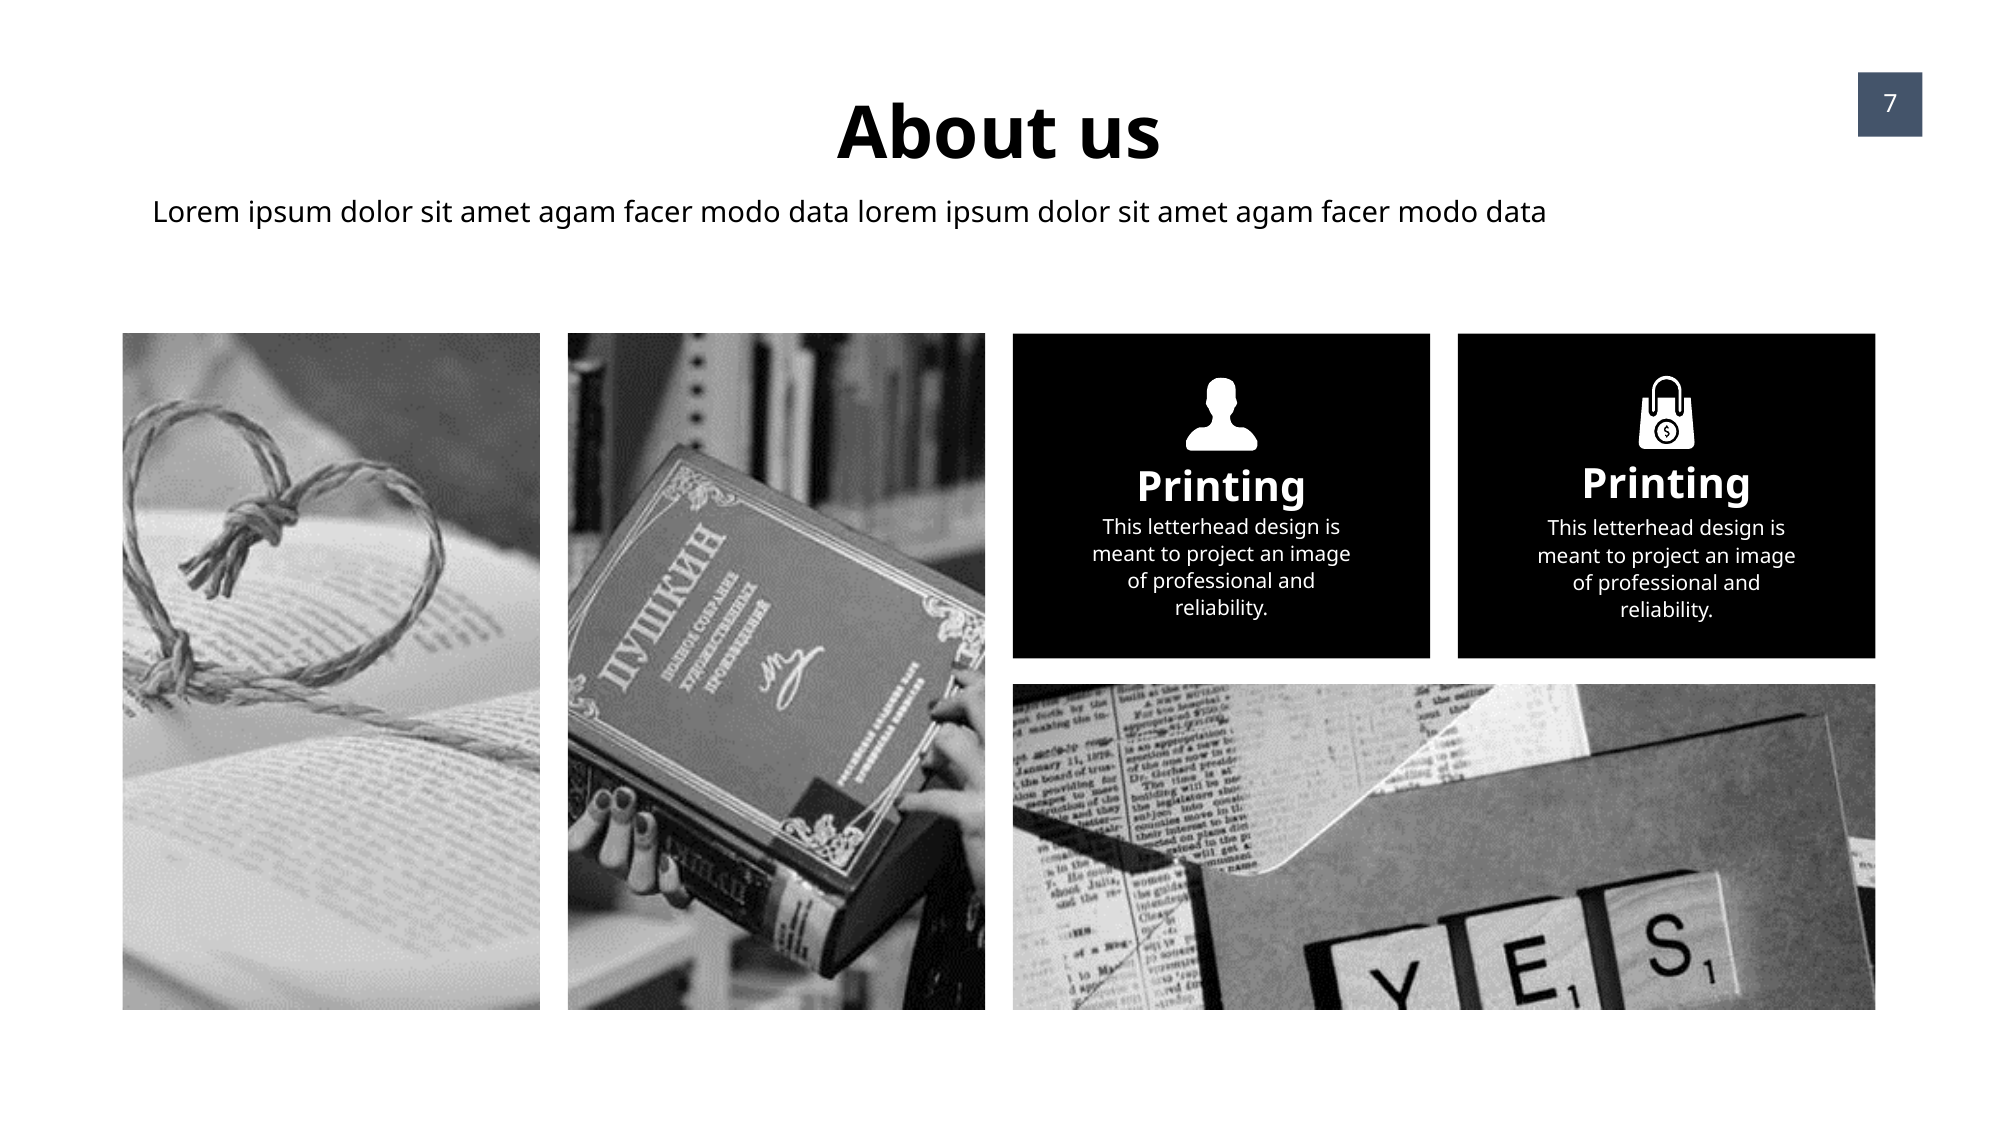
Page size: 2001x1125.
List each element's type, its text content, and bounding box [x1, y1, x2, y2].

picture [122, 333, 541, 1010]
title About us [137, 78, 1863, 186]
picture [567, 333, 986, 1010]
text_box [1090, 463, 1353, 615]
text_box [1457, 333, 1876, 659]
subtitle Lorem ipsum dolor sit amet agam facer modo data lorem ipsum dolor sit amet agam facer modo data [137, 186, 1863, 227]
text_box [1186, 377, 1258, 451]
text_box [1535, 460, 1798, 617]
picture [1012, 684, 1876, 1010]
slide_number 7 [1863, 78, 1927, 130]
text_box [1012, 333, 1431, 659]
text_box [1638, 375, 1696, 449]
